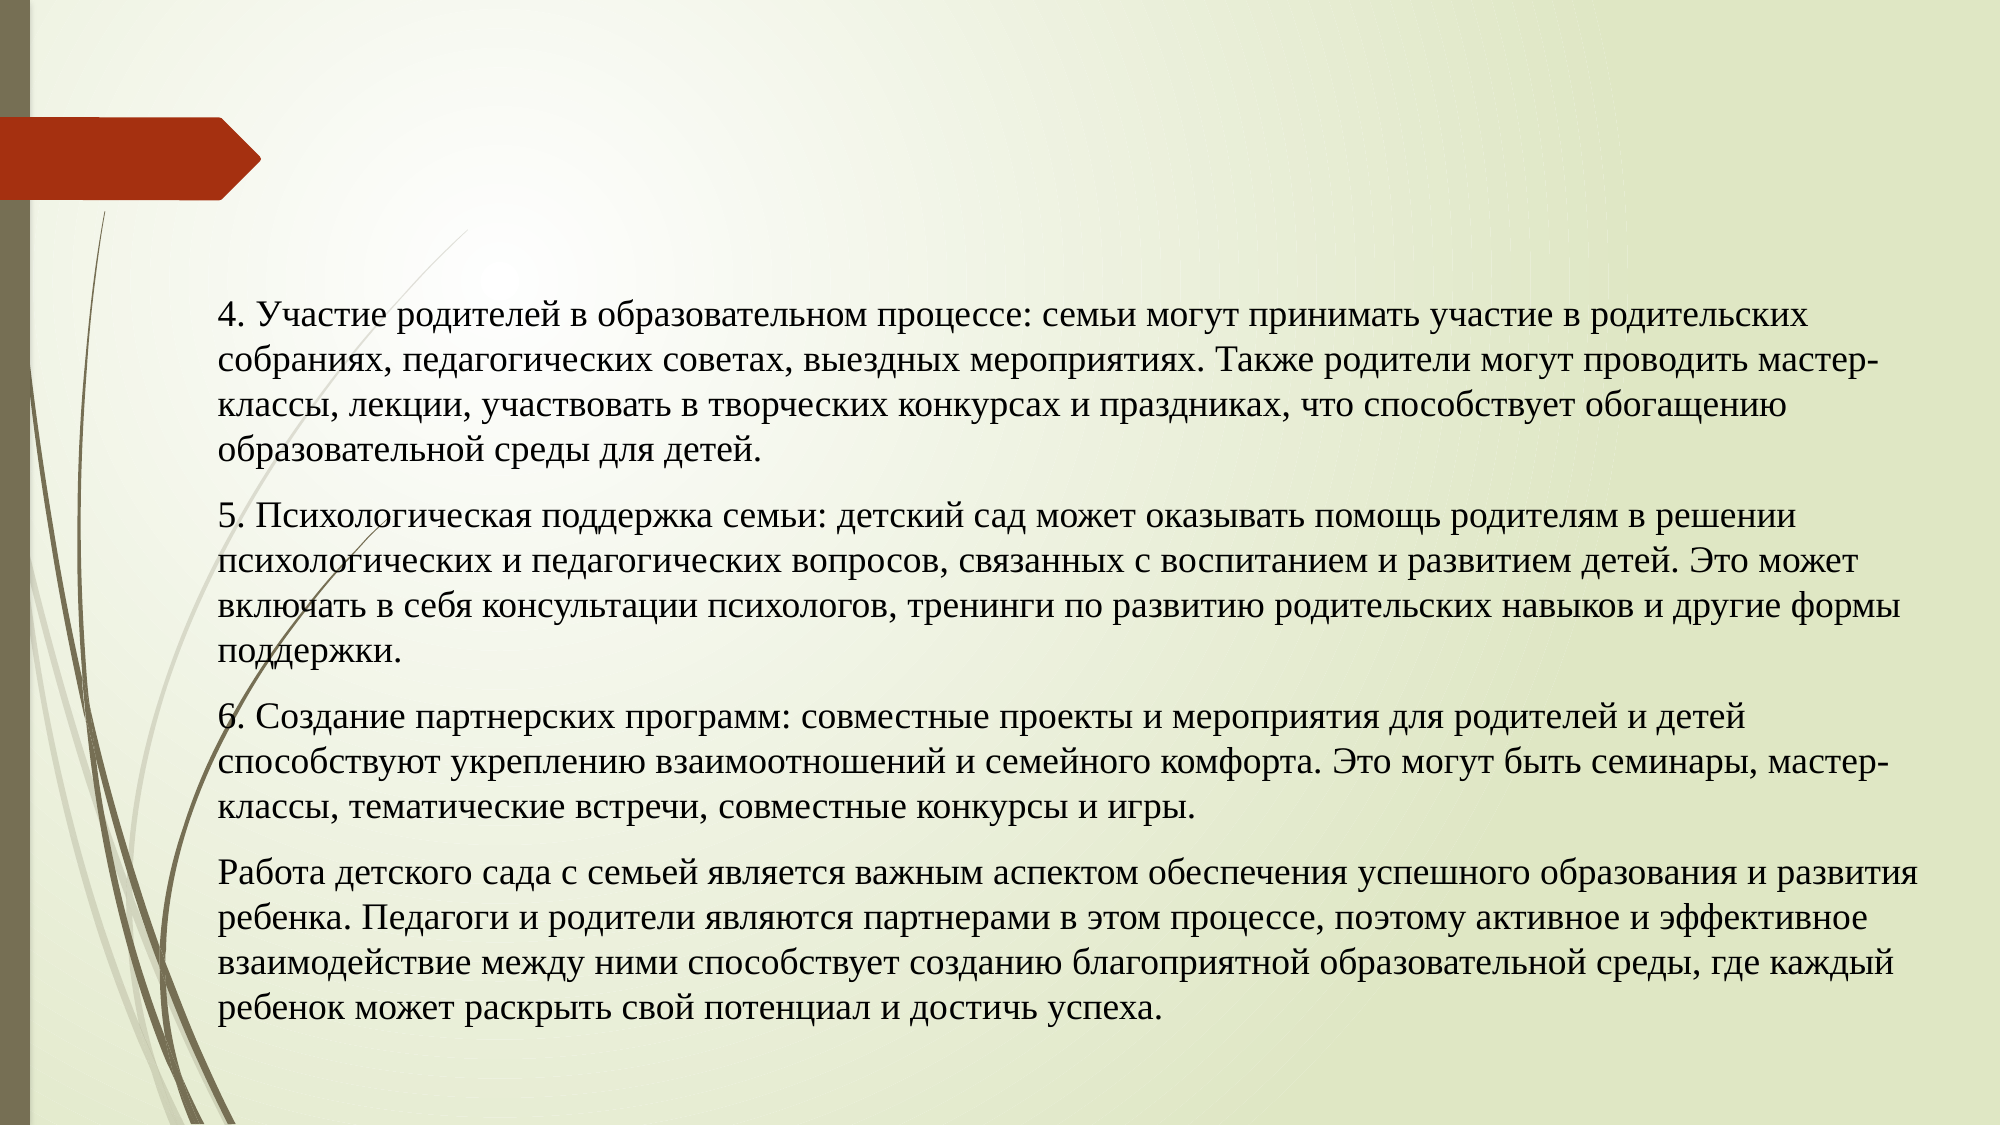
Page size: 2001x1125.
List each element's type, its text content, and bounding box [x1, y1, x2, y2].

text_box 4. Участие родителей в образовательном процессе: семьи могут принимать участие в родительских собраниях, педагогических советах, выездных мероприятиях. Также родители могут проводить мастер-классы, лекции, участвовать в творческих конкурсах и праздниках, что способствует обогащению образовательной среды для детей. 5. Психологическая поддержка семьи: детский сад может оказывать помощь родителям в решении психологических и педагогических вопросов, связанных с воспитанием и развитием детей. Это может включать в себя консультации психологов, тренинги по развитию родительских навыков и другие формы поддержки. 6. Создание партнерских программ: совместные проекты и мероприятия для родителей и детей способствуют укреплению взаимоотношений и семейного комфорта. Это могут быть семинары, мастер-классы, тематические встречи, совместные конкурсы и игры. Работа детского сада с семьей является важным аспектом обеспечения успешного образования и развития ребенка. Педагоги и родители являются партнерами в этом процессе, поэтому активное и эффективное взаимодействие между ними способствует созданию благоприятной образовательной среды, где каждый ребенок может раскрыть свой потенциал и достичь успеха. [202, 281, 1959, 1034]
